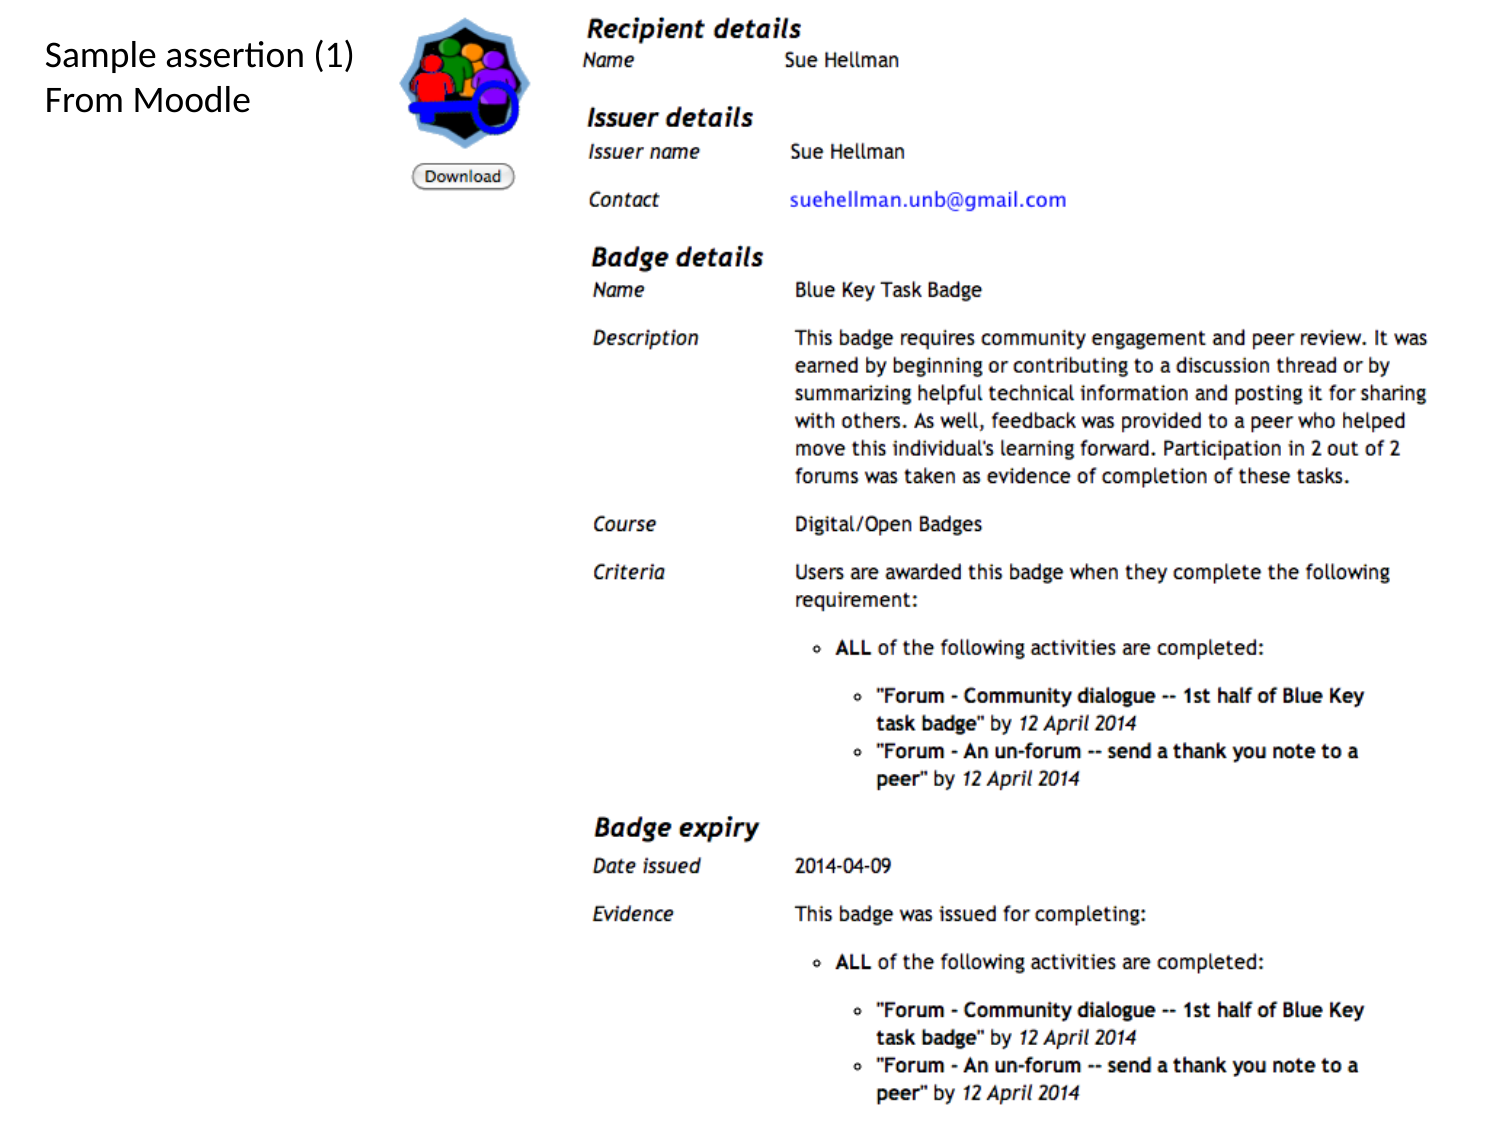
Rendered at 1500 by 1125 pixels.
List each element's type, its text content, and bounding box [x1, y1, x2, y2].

text_box Sample assertion (1) From Moodle [29, 22, 383, 128]
picture [388, 0, 1455, 1125]
